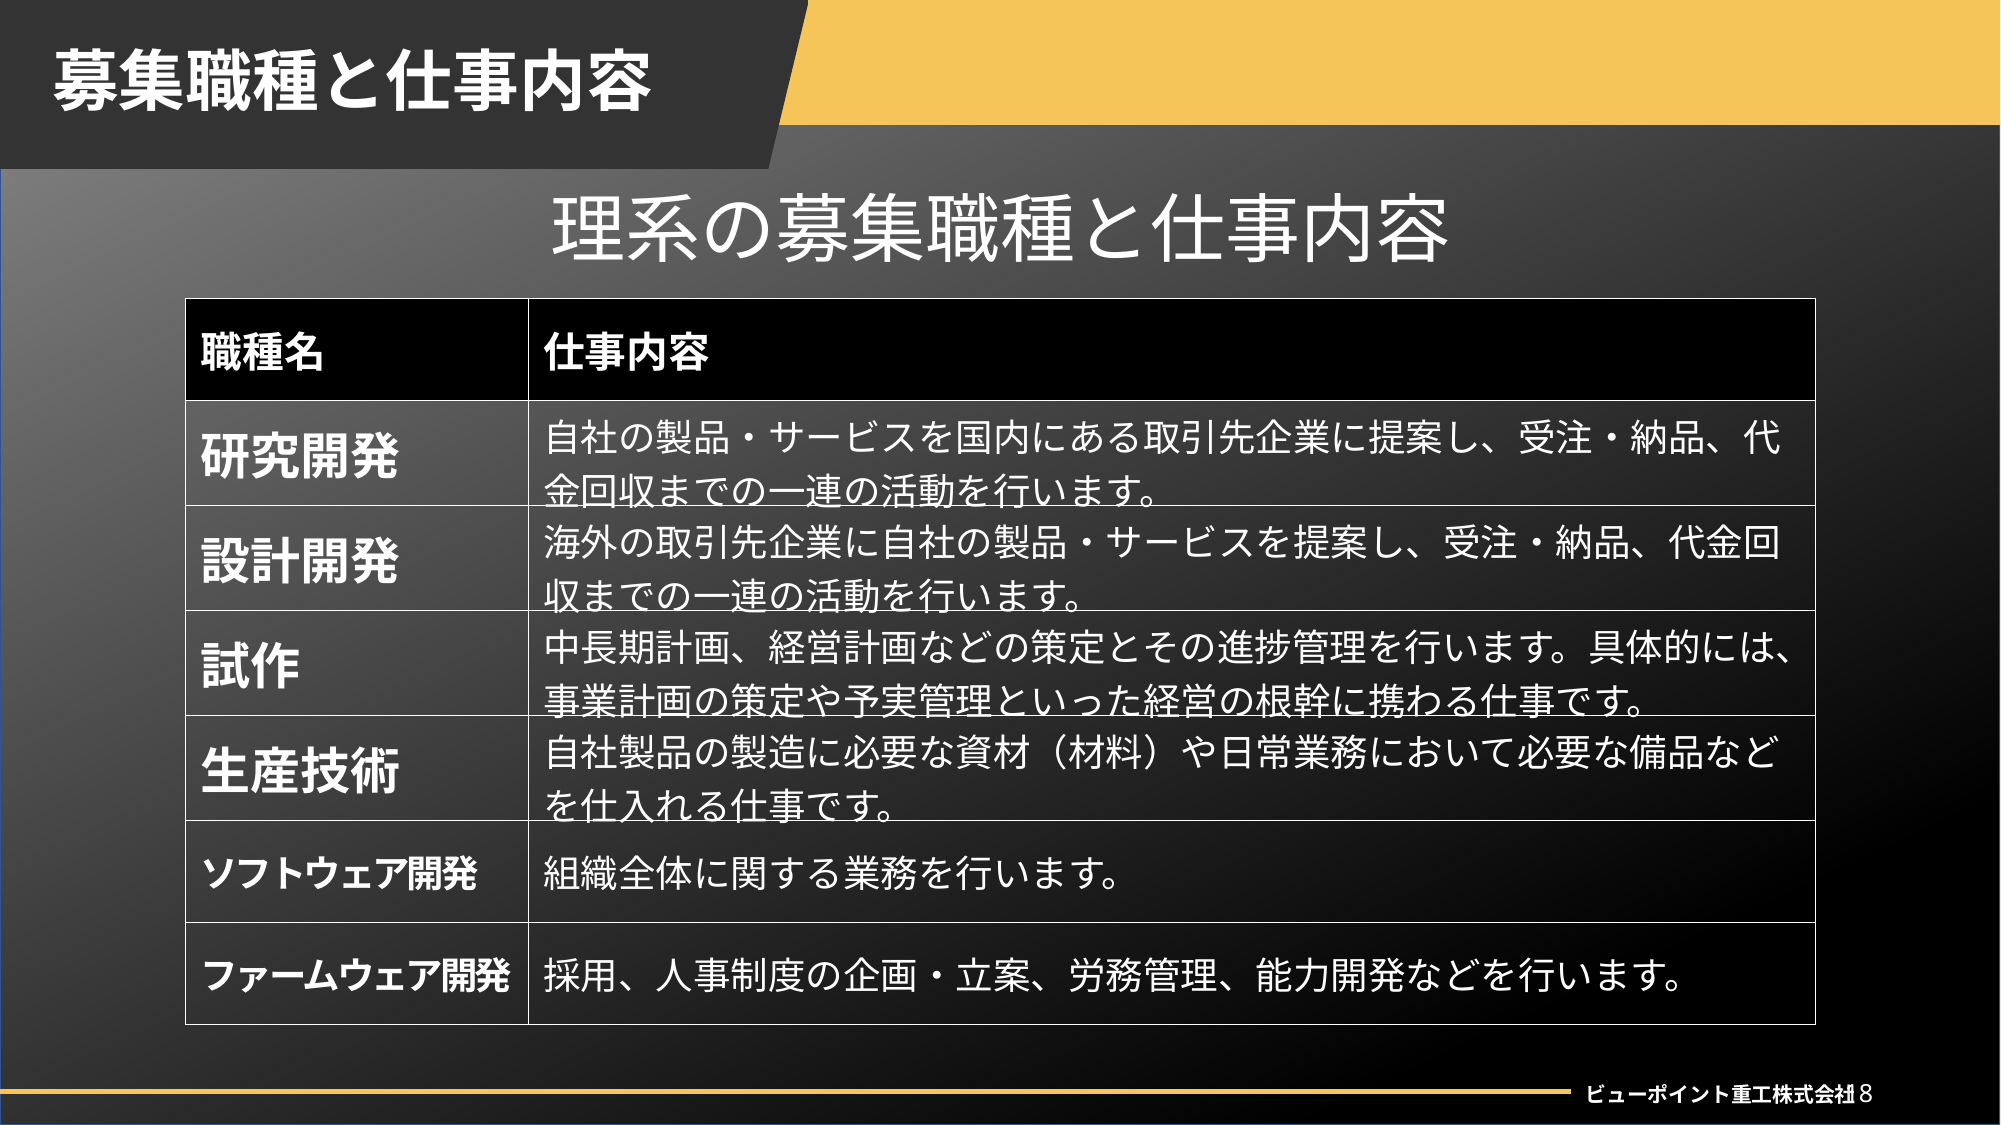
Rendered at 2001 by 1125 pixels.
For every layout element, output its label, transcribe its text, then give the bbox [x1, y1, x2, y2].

table_cell 試作 [186, 611, 528, 715]
table_cell ファームウェア開発 [186, 923, 528, 1024]
table_header 職種名 [186, 299, 528, 400]
text_box 募集職種と仕事内容 [37, 31, 669, 127]
table_cell 中長期計画、経営計画などの策定とその進捗管理を行います。具体的には、事業計画の策定や予実管理といった経営の根幹に携わる仕事です。 [529, 611, 1815, 715]
text_box 理系の募集職種と仕事内容 [535, 174, 1466, 279]
table_cell 海外の取引先企業に自社の製品・サービスを提案し、受注・納品、代金回収までの一連の活動を行います。 [529, 506, 1815, 610]
table_cell 設計開発 [186, 506, 528, 610]
table_cell 自社の製品・サービスを国内にある取引先企業に提案し、受注・納品、代金回収までの一連の活動を行います。 [529, 401, 1815, 505]
table_cell 採用、人事制度の企画・立案、労務管理、能力開発などを行います。 [529, 923, 1815, 1024]
table_cell 組織全体に関する業務を行います。 [529, 821, 1815, 922]
table_cell 生産技術 [186, 716, 528, 820]
table_cell 自社製品の製造に必要な資材（材料）や日常業務において必要な備品などを仕入れる仕事です。 [529, 716, 1815, 820]
table_cell ソフトウェア開発 [186, 821, 528, 922]
table_header 仕事内容 [529, 299, 1815, 400]
table_cell 研究開発 [186, 401, 528, 505]
